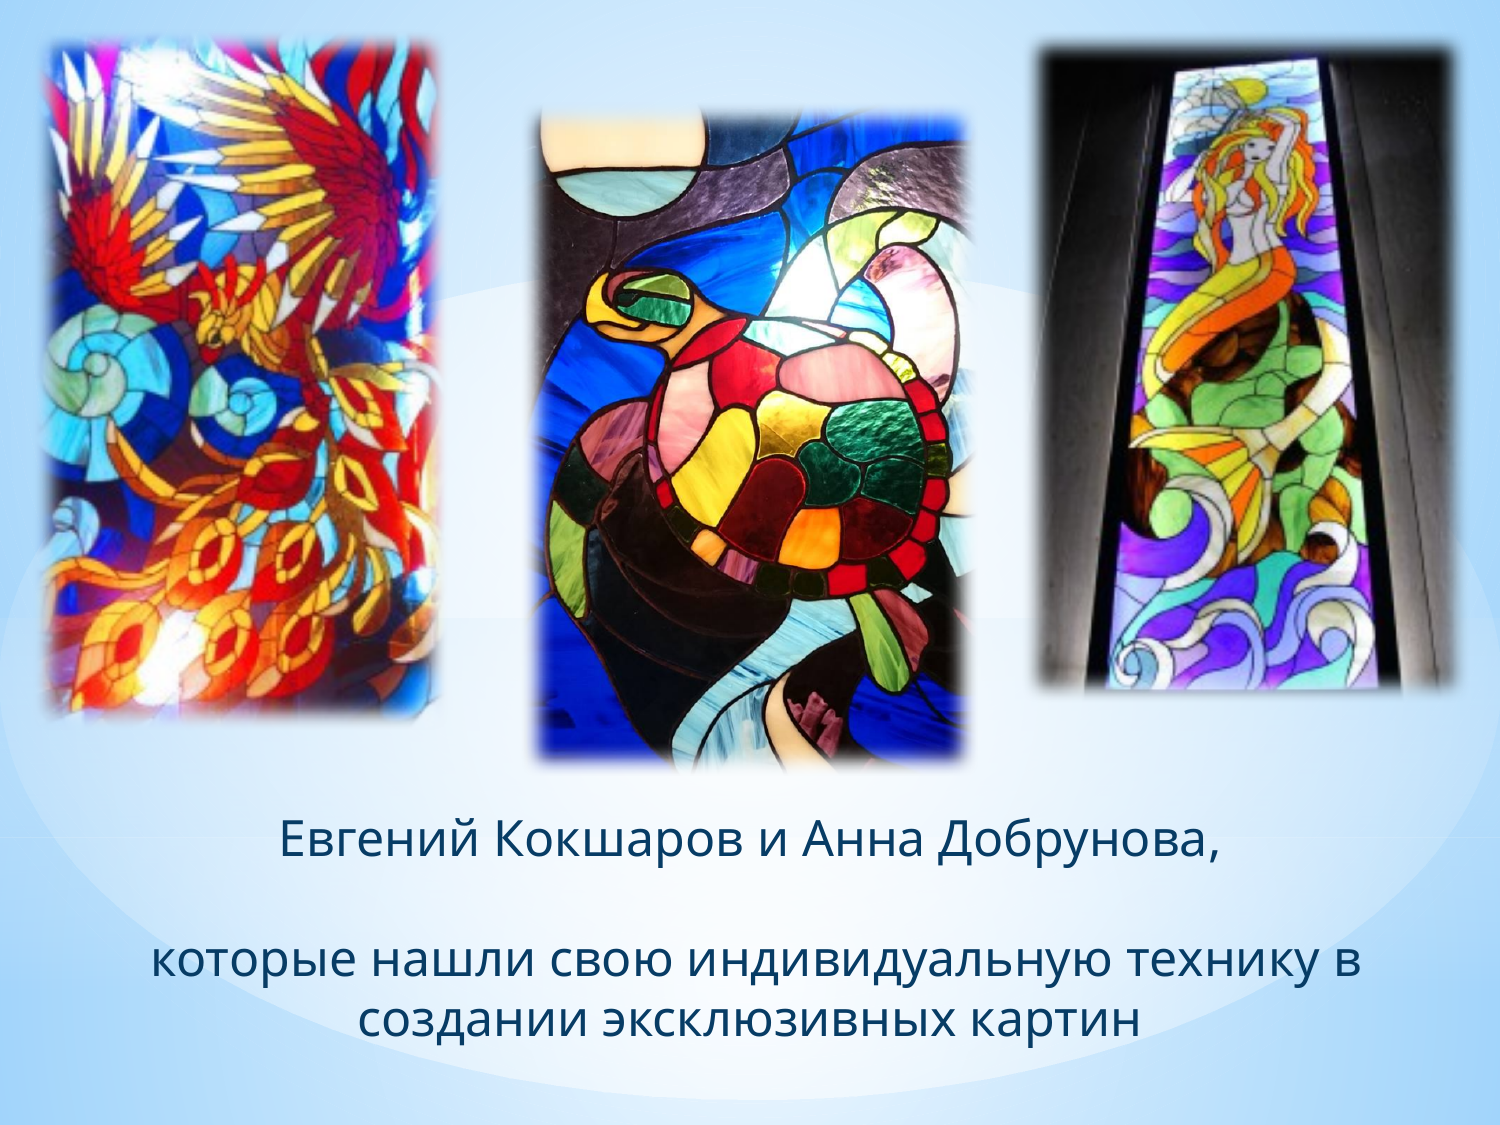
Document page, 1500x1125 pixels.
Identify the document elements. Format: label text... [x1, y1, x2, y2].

picture [1021, 29, 1471, 705]
text_box Евгений Кокшаров и Анна Добрунова, которые нашли свою индивидуальную технику в создании эксклюзивных картин [29, 798, 1471, 1054]
picture [33, 29, 448, 731]
picture [520, 101, 980, 777]
